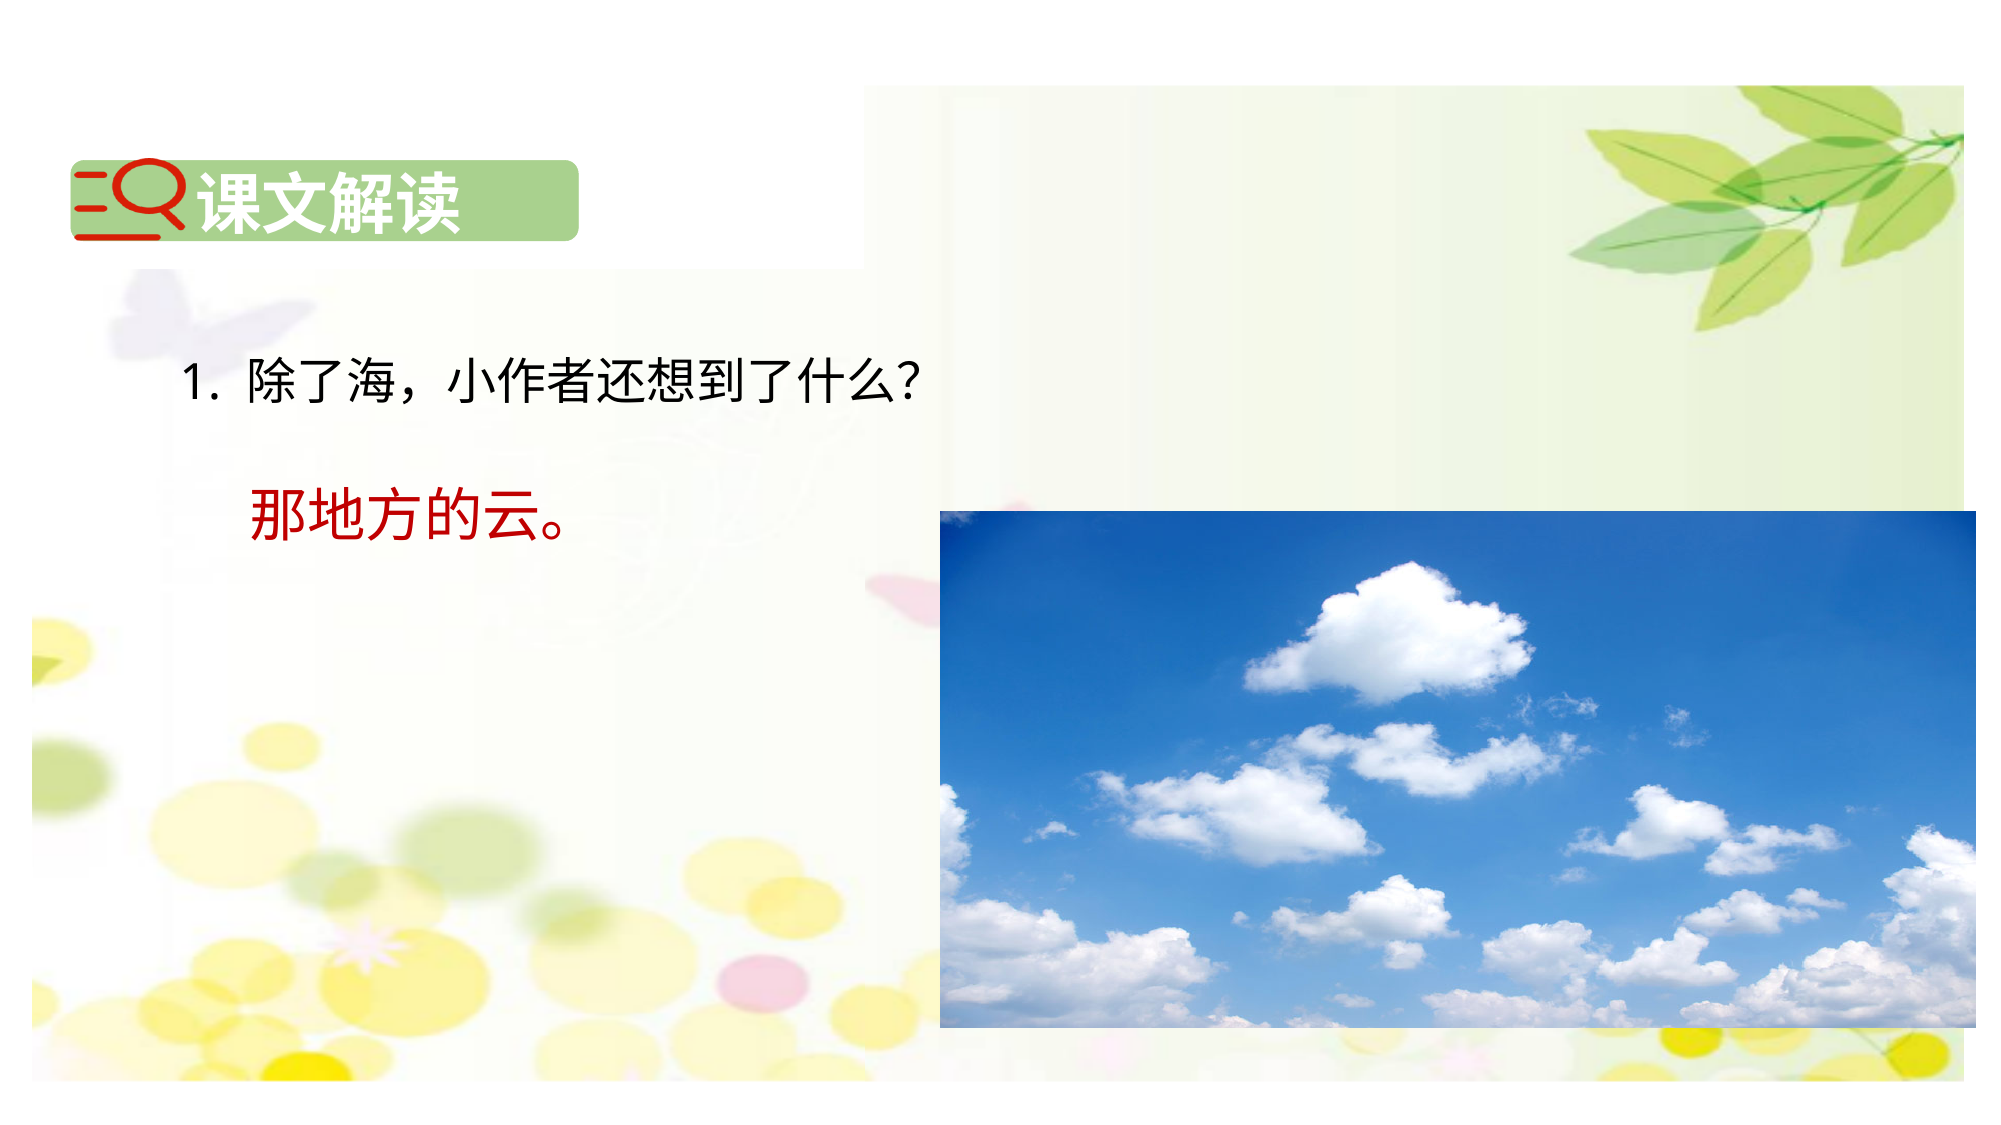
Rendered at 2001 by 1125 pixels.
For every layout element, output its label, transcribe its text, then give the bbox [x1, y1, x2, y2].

text_box [69, 163, 74, 238]
text_box 课文解读 [180, 154, 581, 250]
picture [74, 158, 186, 241]
picture [32, 84, 1976, 1093]
